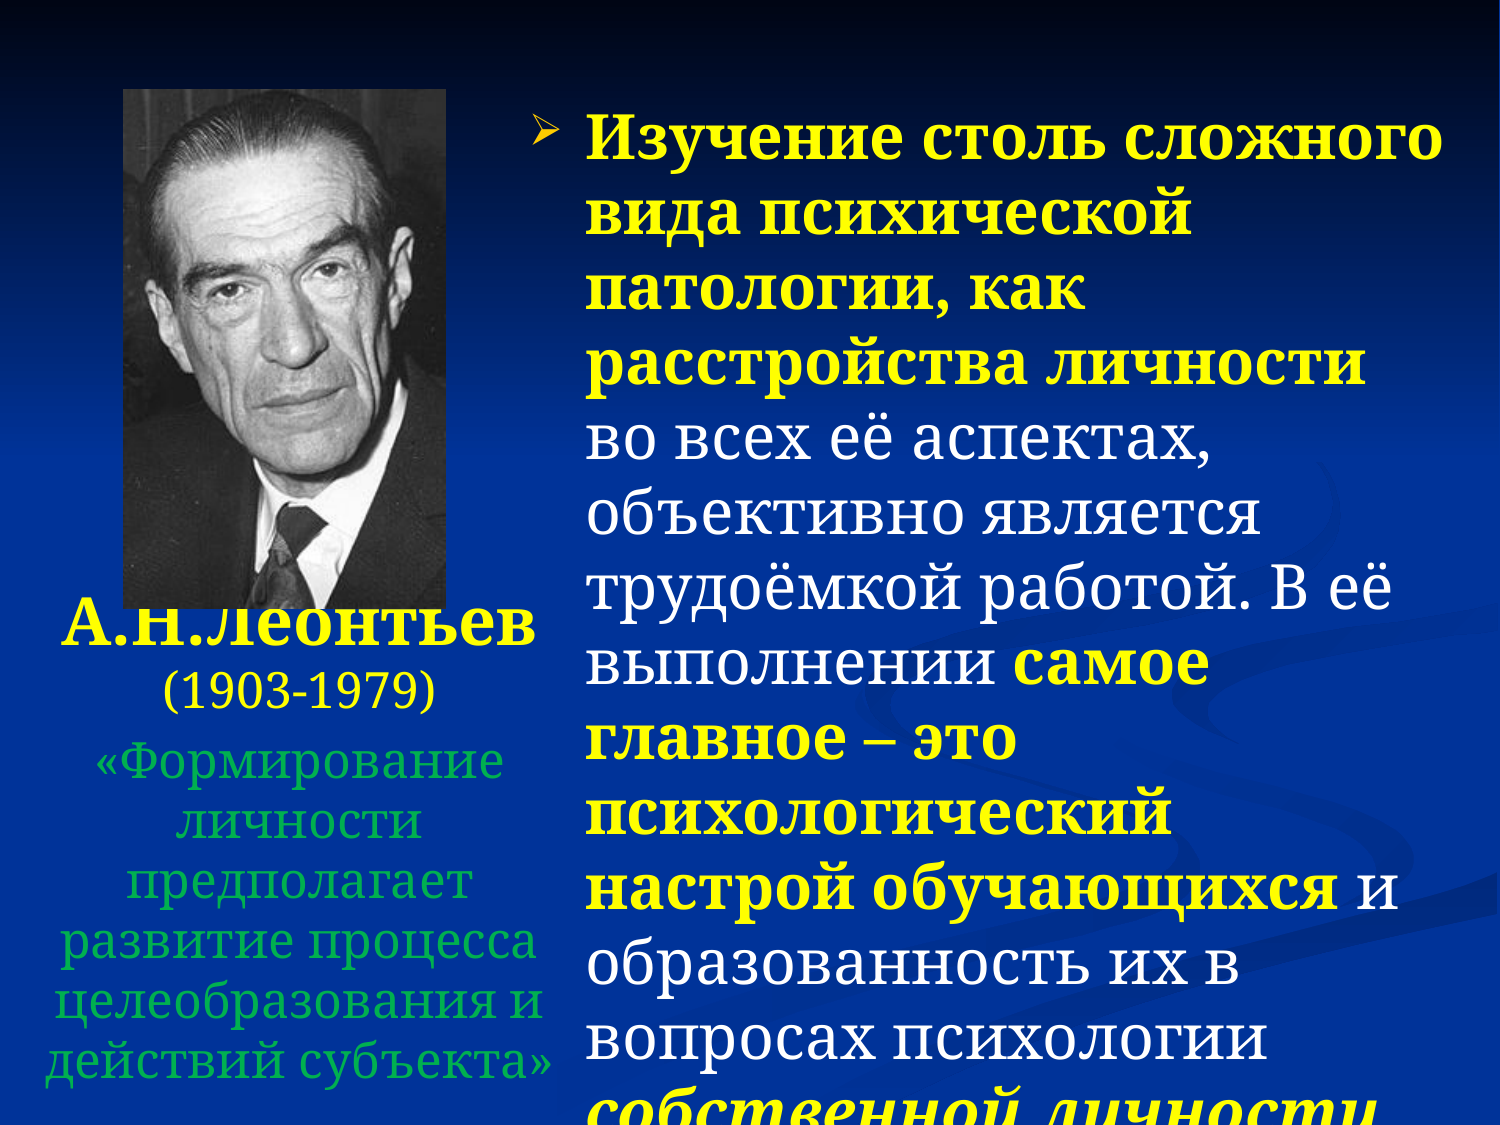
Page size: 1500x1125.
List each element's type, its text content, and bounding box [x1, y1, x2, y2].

list Изучение столь сложного вида психической патологии, как расстройства личности во всех её аспектах, объективно является трудоёмкой работой. В её выполнении самое главное – это психологический настрой обучающихся и образованность их в вопросах психологии собственной личности (в аспектах деятельности, сознания и собственно личности). [571, 89, 1471, 1083]
list А.Н.Леонтьев (1903-1979) «Формирование личности предполагает развитие процесса целеобразования и действий субъекта» [29, 77, 571, 1083]
picture [123, 89, 446, 609]
